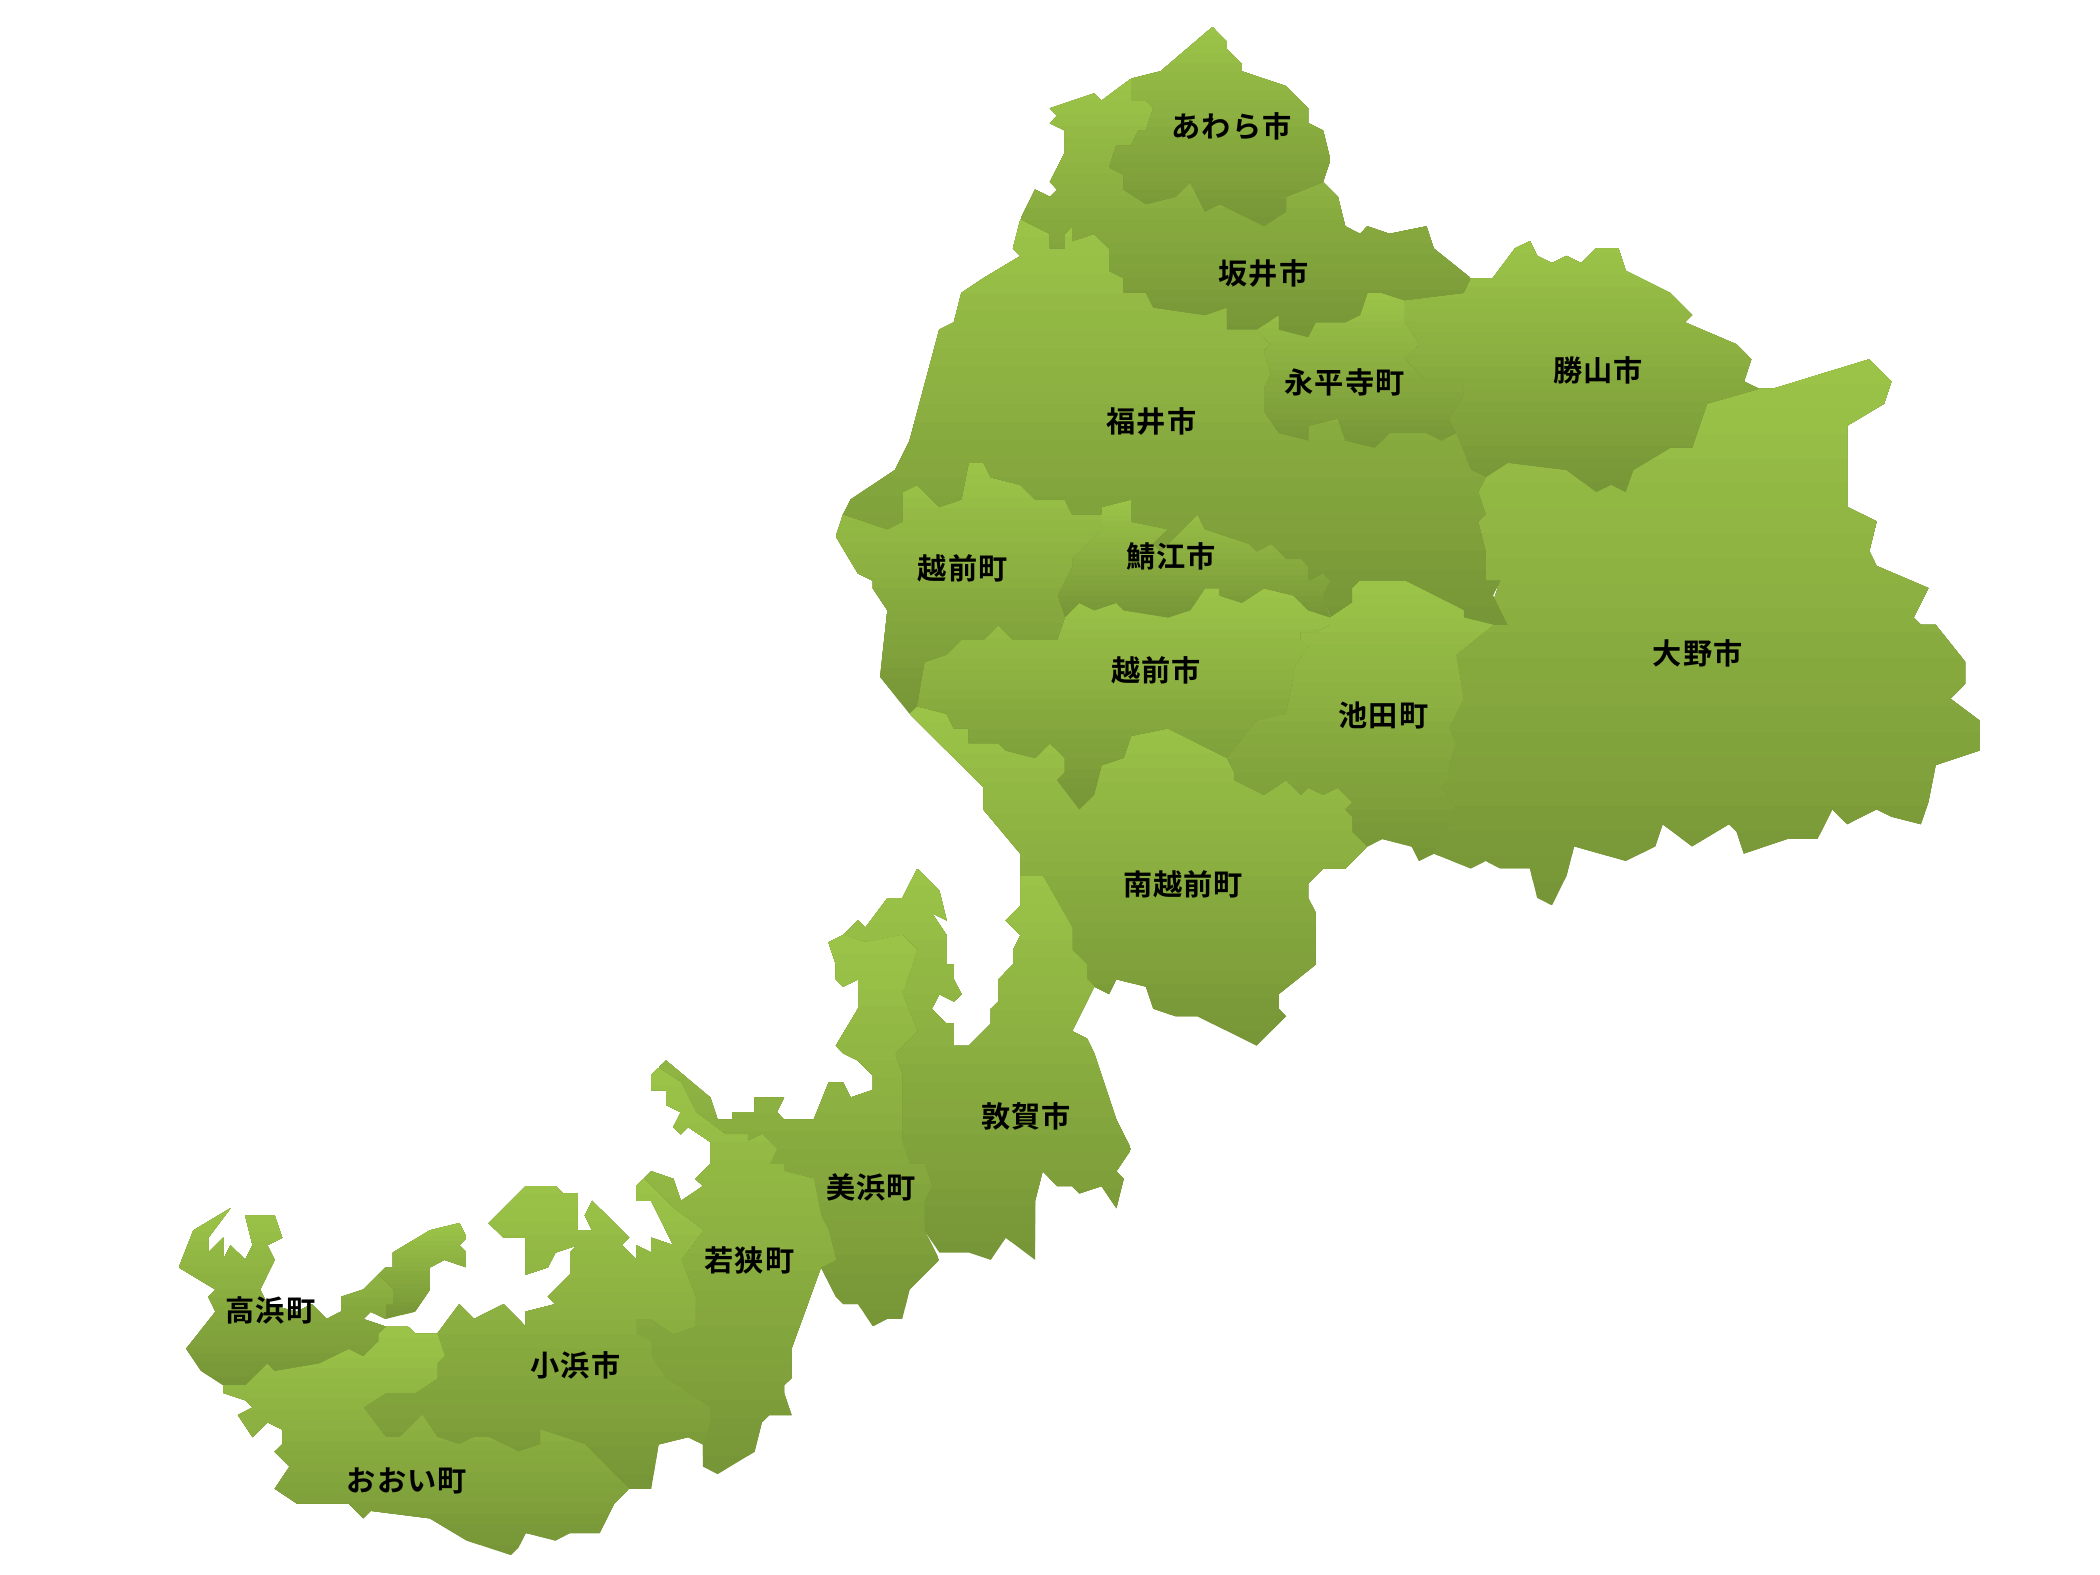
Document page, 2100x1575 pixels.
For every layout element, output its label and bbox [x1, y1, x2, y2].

text_box [209, 100, 1760, 1506]
text_box [178, 26, 1981, 1556]
